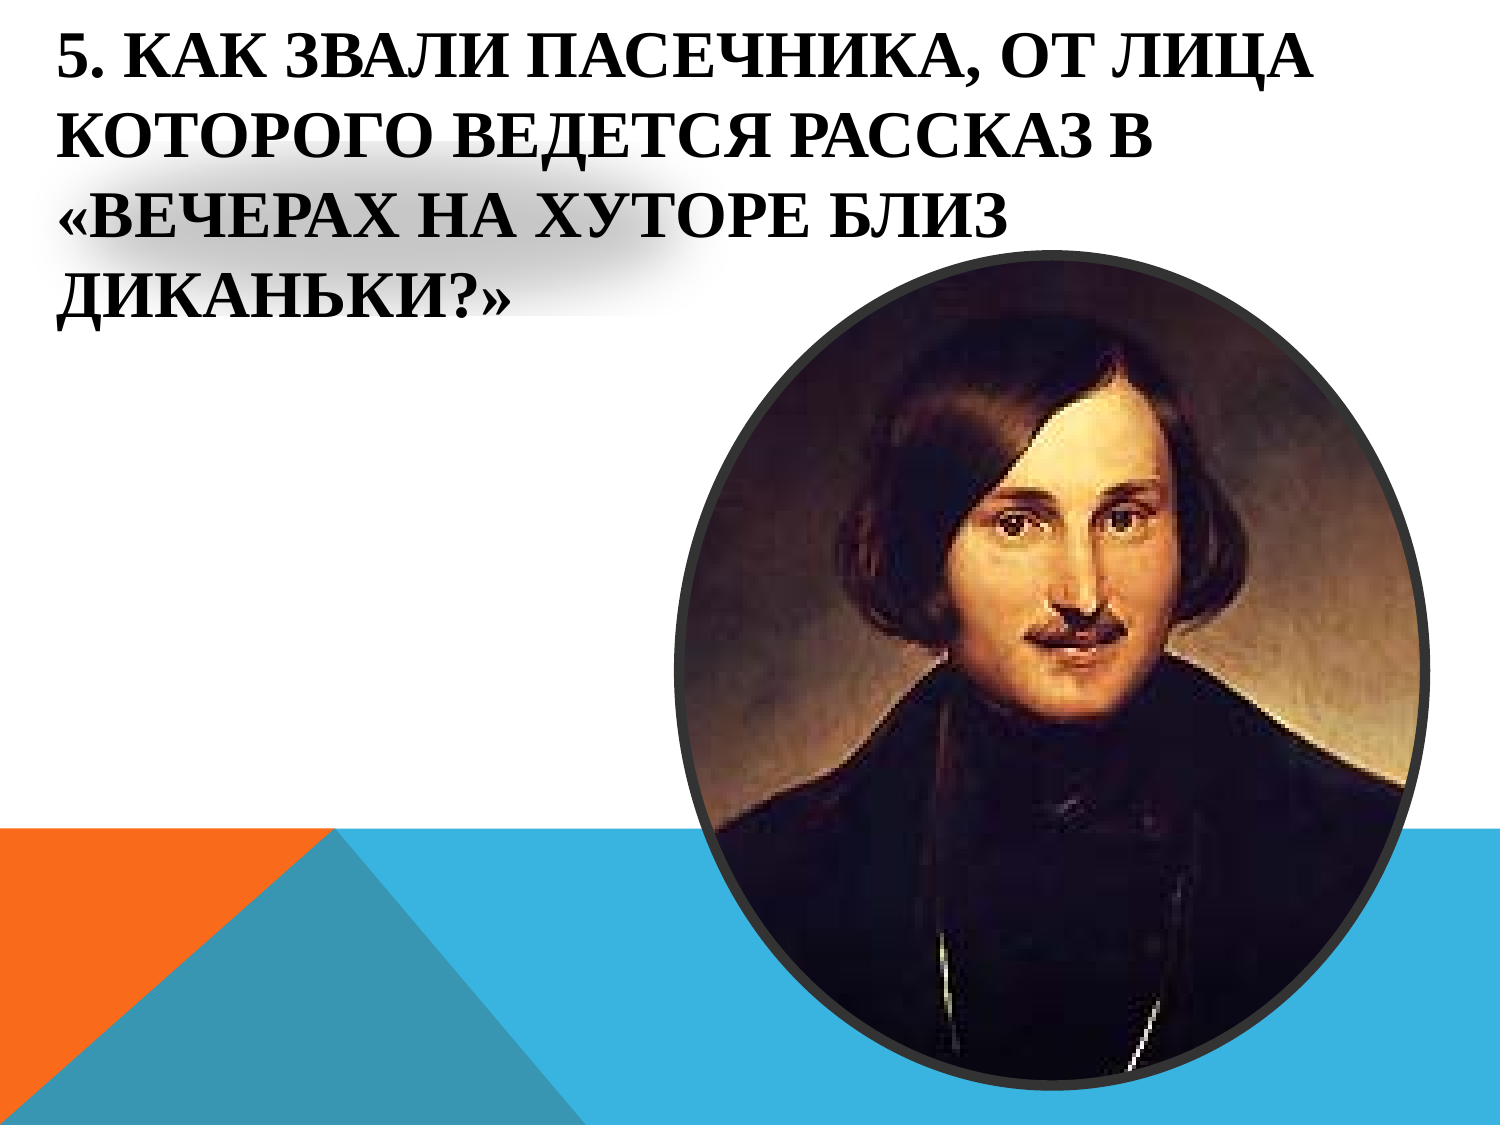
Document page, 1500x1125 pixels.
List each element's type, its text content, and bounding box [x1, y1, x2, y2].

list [678, 255, 1426, 1086]
title 5. Как звали пасечника, от лица которого ведется рассказ в «Вечерах на хуторе близ Диканьки?» [41, 125, 1412, 216]
